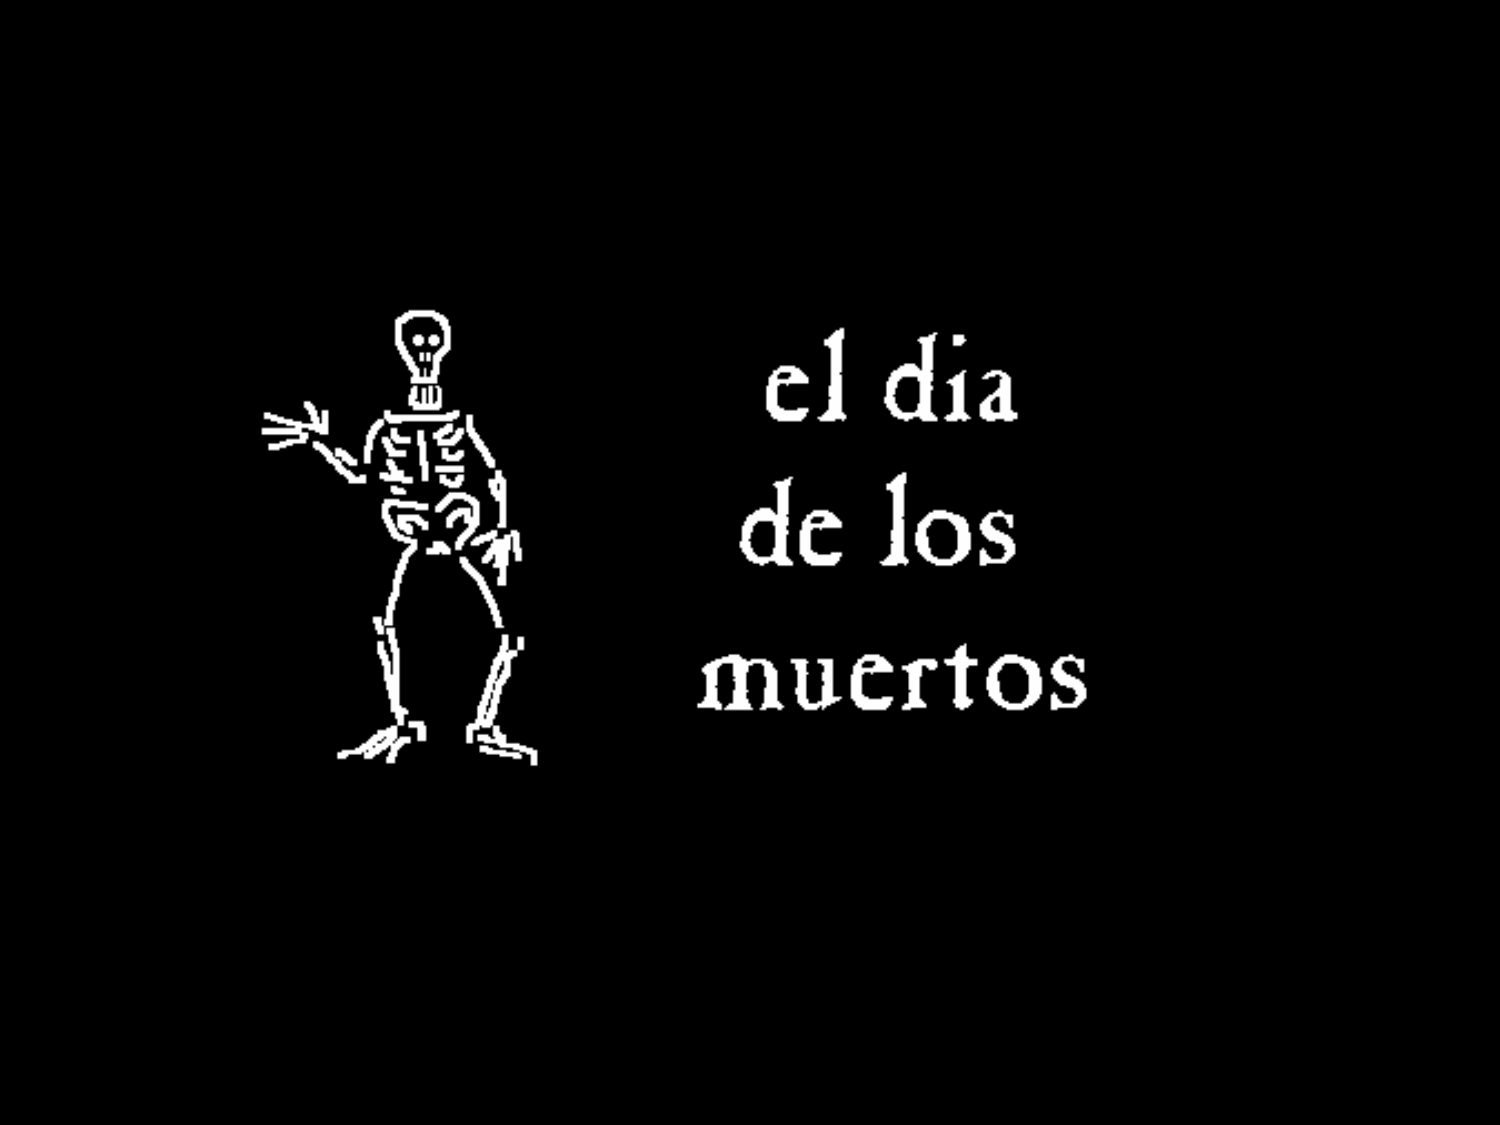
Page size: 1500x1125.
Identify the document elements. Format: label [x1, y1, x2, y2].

picture [249, 262, 1316, 796]
